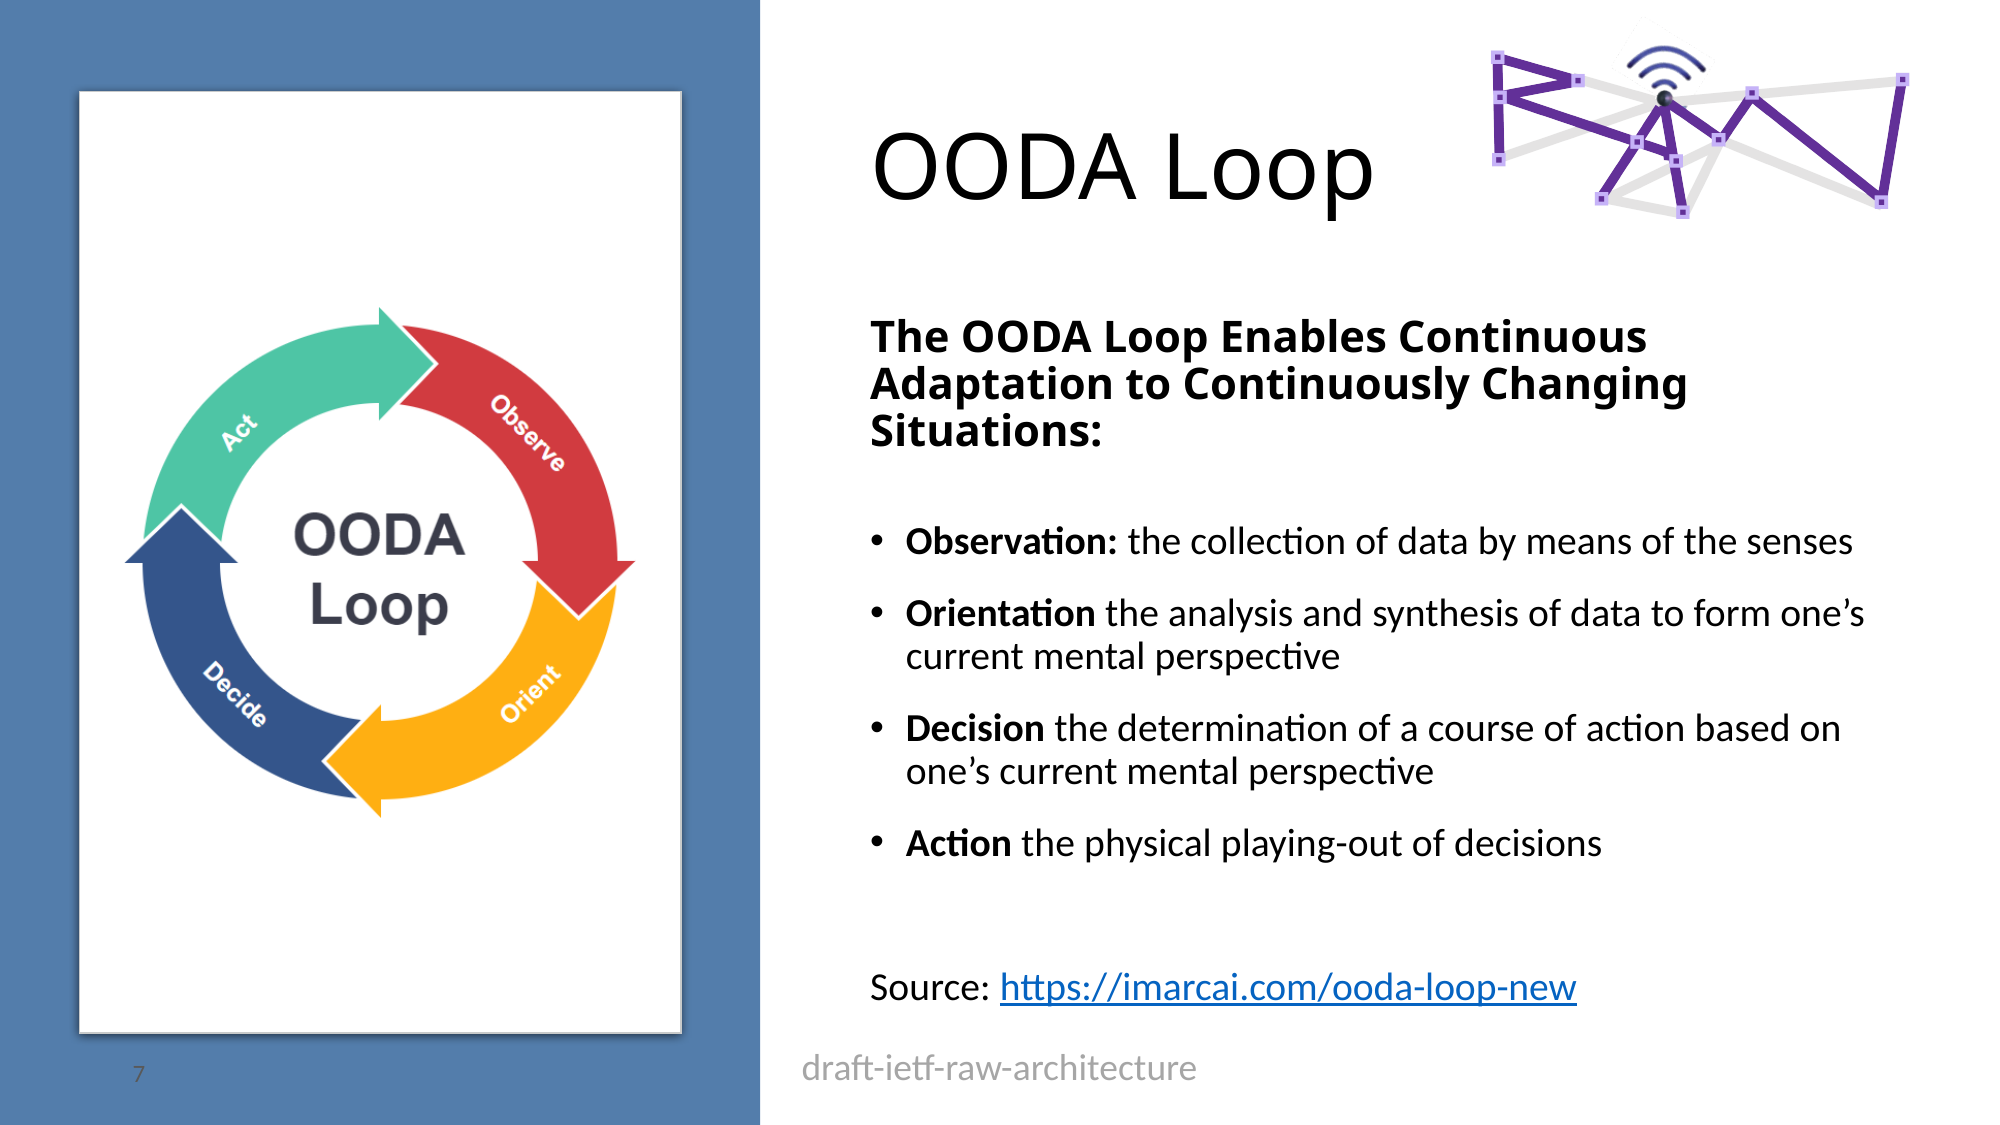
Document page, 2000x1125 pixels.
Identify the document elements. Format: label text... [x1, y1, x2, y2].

picture [124, 307, 636, 818]
slide_number 7 [48, 1042, 161, 1103]
title OODA Loop [855, 103, 1909, 307]
list The OODA Loop Enables Continuous Adaptation to Continuously Changing Situations: Observation: the collection of data by means of the senses Orientation the analysis and synthesis of data to form one’s current mental perspective Decision the determination of a course of action based on one’s current mental perspective Action the physical playing-out of decisions Source: https://imarcai.com/ooda-loop-new [855, 307, 1909, 1021]
text_box [78, 91, 682, 1034]
picture [1464, 0, 1956, 239]
text_box [0, 0, 761, 1125]
